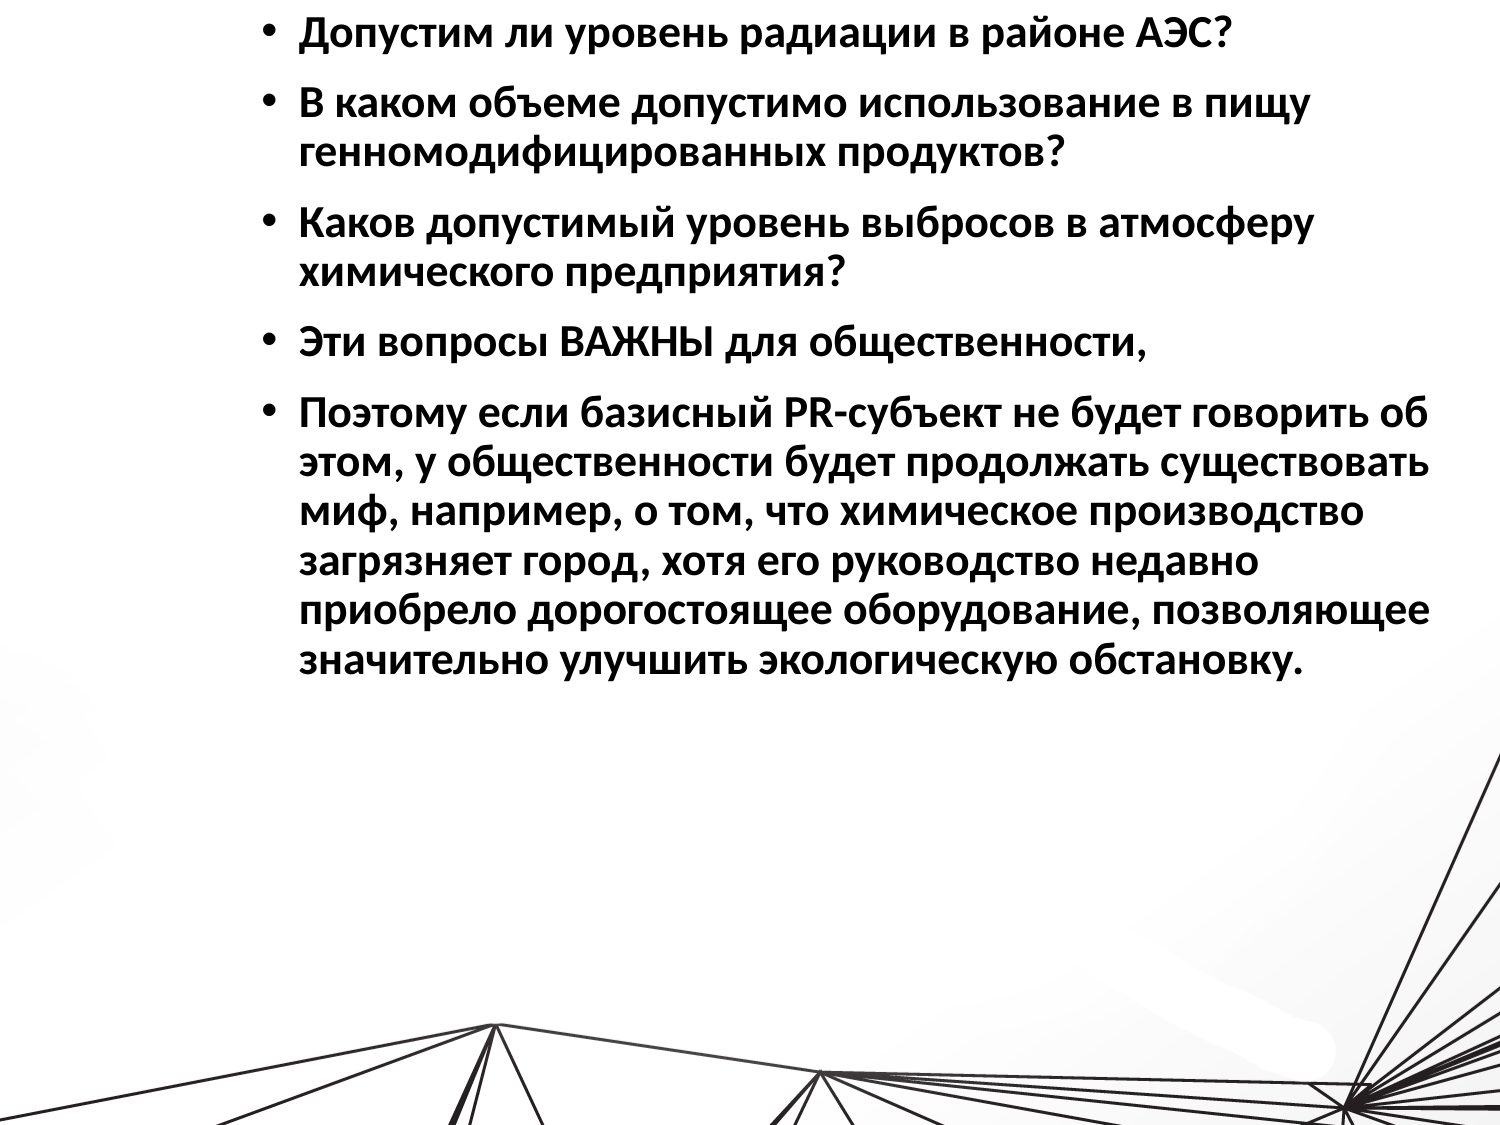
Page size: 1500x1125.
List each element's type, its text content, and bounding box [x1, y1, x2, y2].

list Допустим ли уровень радиации в районе АЭС? В каком объеме допустимо использование в пищу генномодифицированных продуктов? Каков допустимый уровень выбросов в атмосферу химического предприятия? Эти вопросы ВАЖНЫ для общественности, Поэтому если базисный РR-субъект не будет говорить об этом, у общественности будет продолжать существовать миф, например, о том, что химическое производство загрязняет город, хотя его руководство недавно приобрело дорогостоящее оборудование, позволяющее значительно улучшить экологическую обстановку. [245, 0, 1476, 1024]
picture [0, 0, 1500, 1125]
